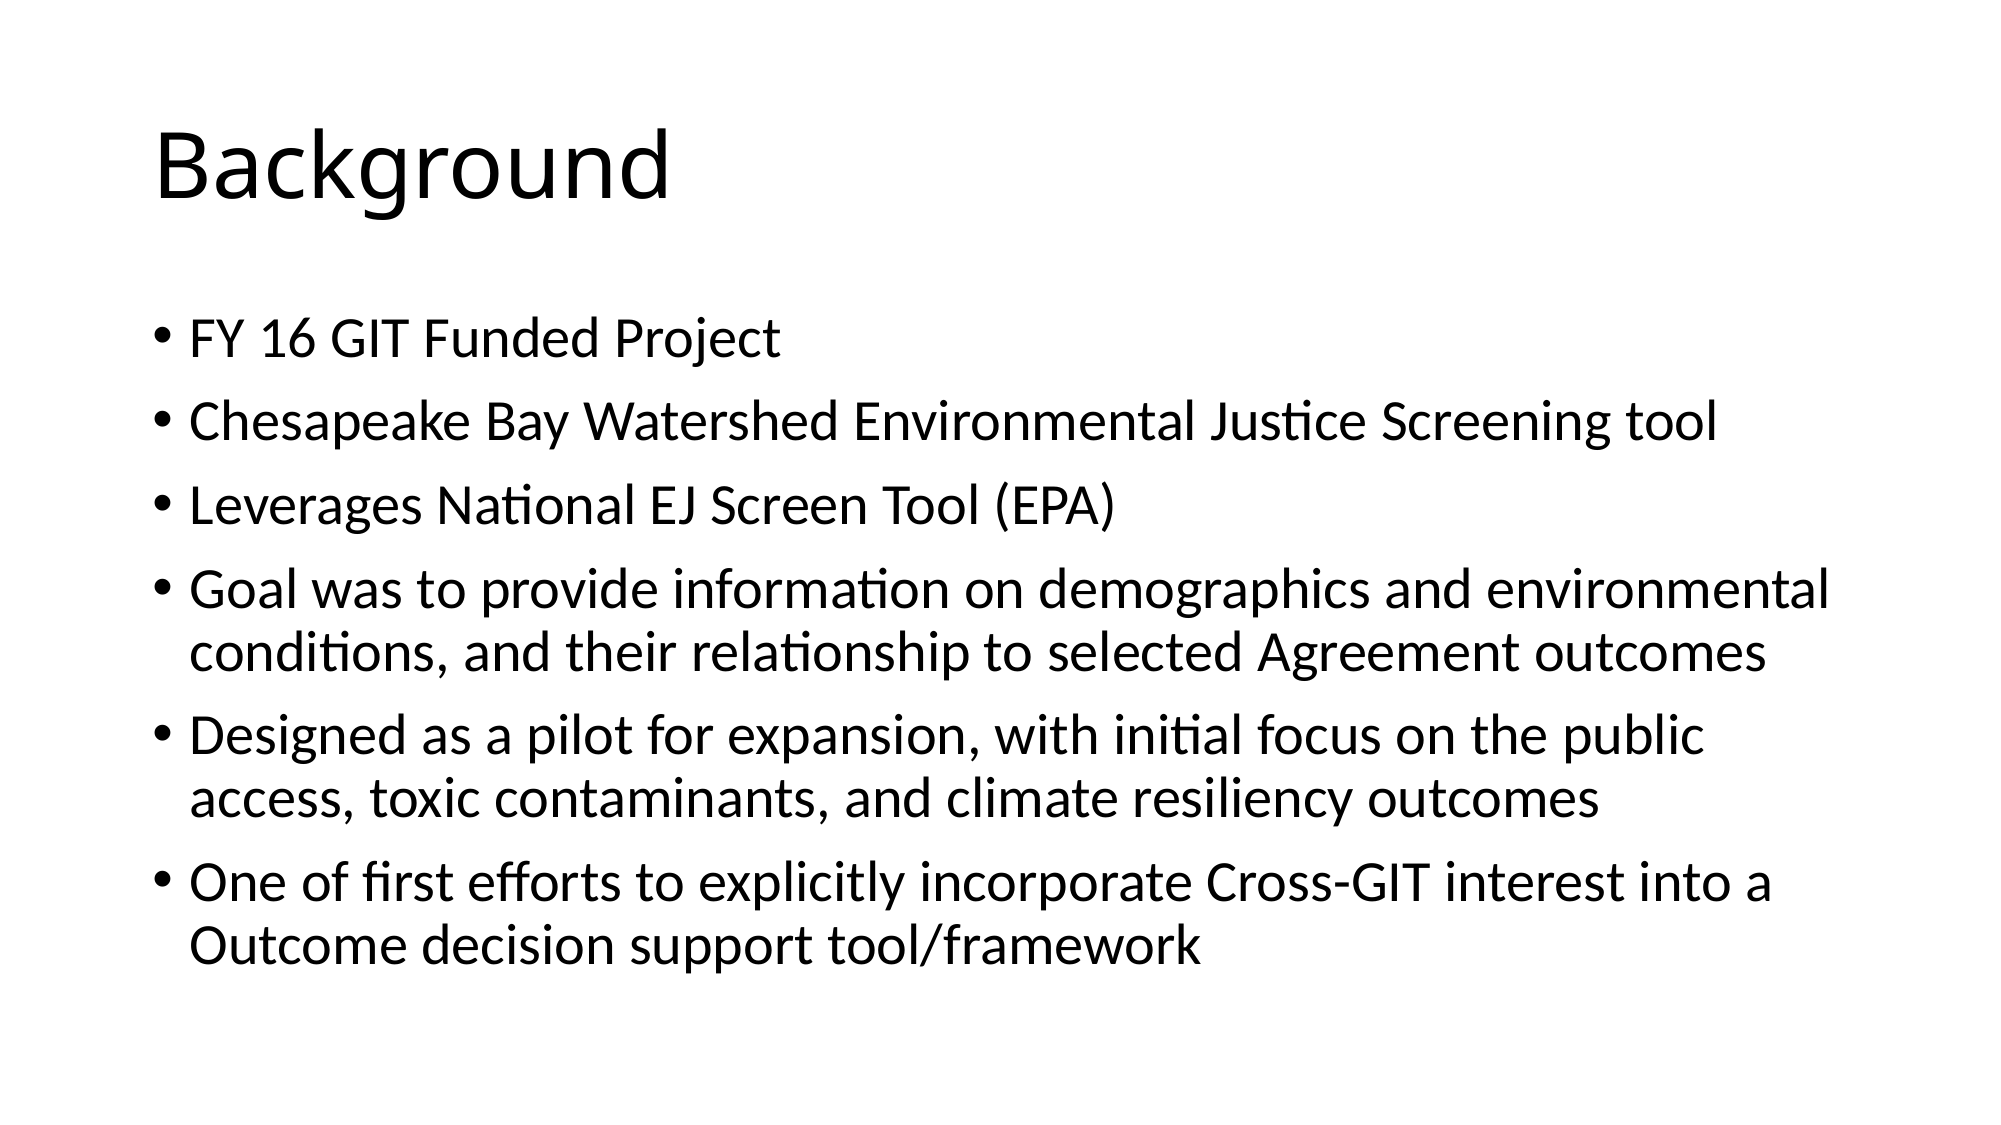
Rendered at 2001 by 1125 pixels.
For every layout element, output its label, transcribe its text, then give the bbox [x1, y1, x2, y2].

title Background [137, 59, 1863, 278]
list FY 16 GIT Funded Project Chesapeake Bay Watershed Environmental Justice Screening tool Leverages National EJ Screen Tool (EPA) Goal was to provide information on demographics and environmental conditions, and their relationship to selected Agreement outcomes Designed as a pilot for expansion, with initial focus on the public access, toxic contaminants, and climate resiliency outcomes One of first efforts to explicitly incorporate Cross-GIT interest into a Outcome decision support tool/framework [137, 299, 1863, 1014]
